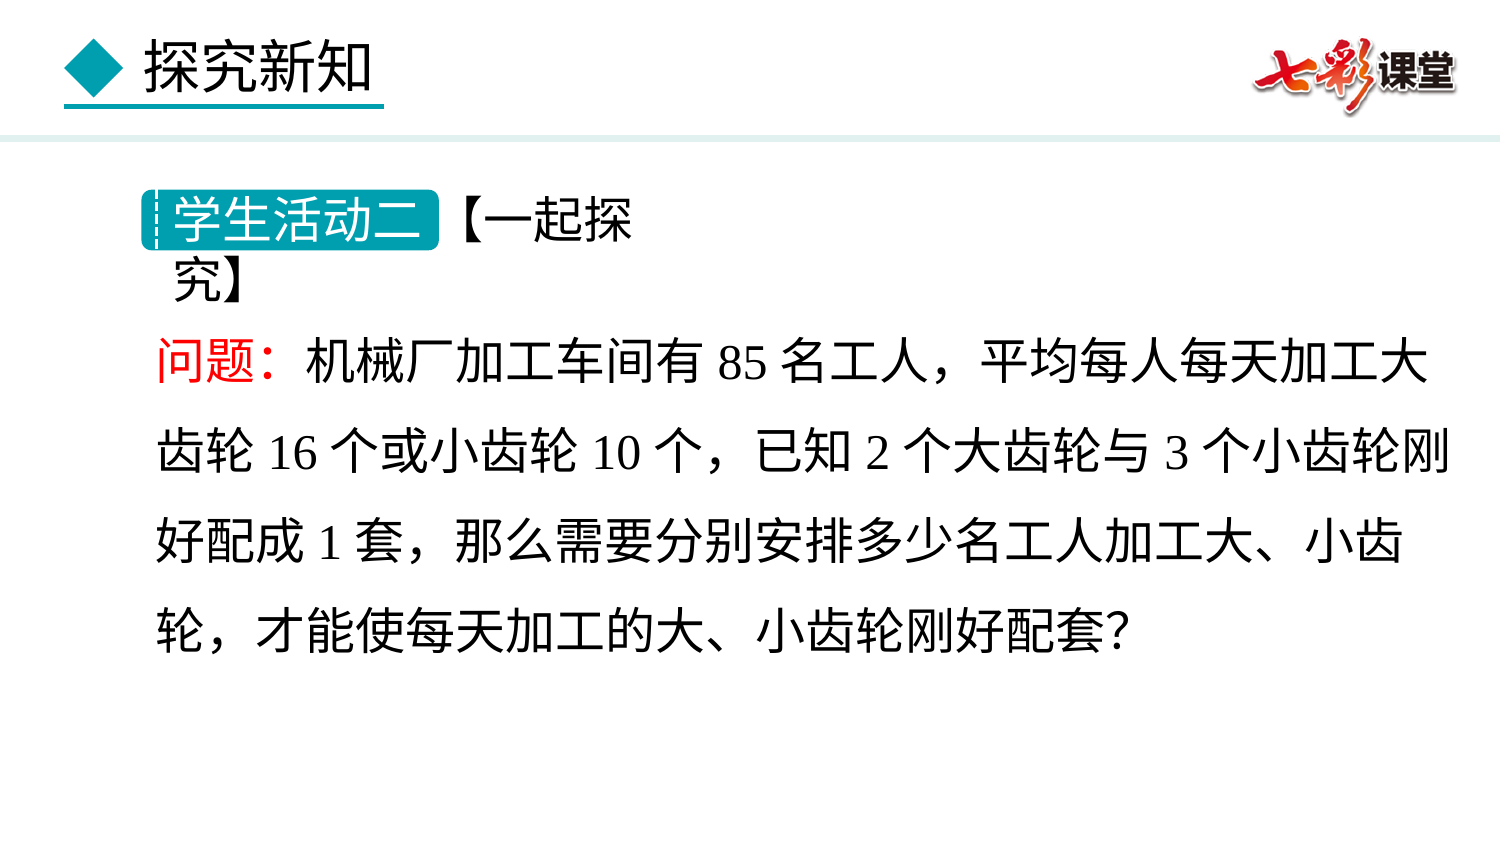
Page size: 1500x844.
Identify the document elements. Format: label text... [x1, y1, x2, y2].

text_box 问题：机械厂加工车间有85名工人，平均每人每天加工大齿轮16个或小齿轮10个，已知2个大齿轮与3个小齿轮刚好配成1套，那么需要分别安排多少名工人加工大、小齿轮，才能使每天加工的大、小齿轮刚好配套？ [140, 291, 1470, 667]
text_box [141, 180, 744, 257]
picture [1249, 32, 1461, 118]
